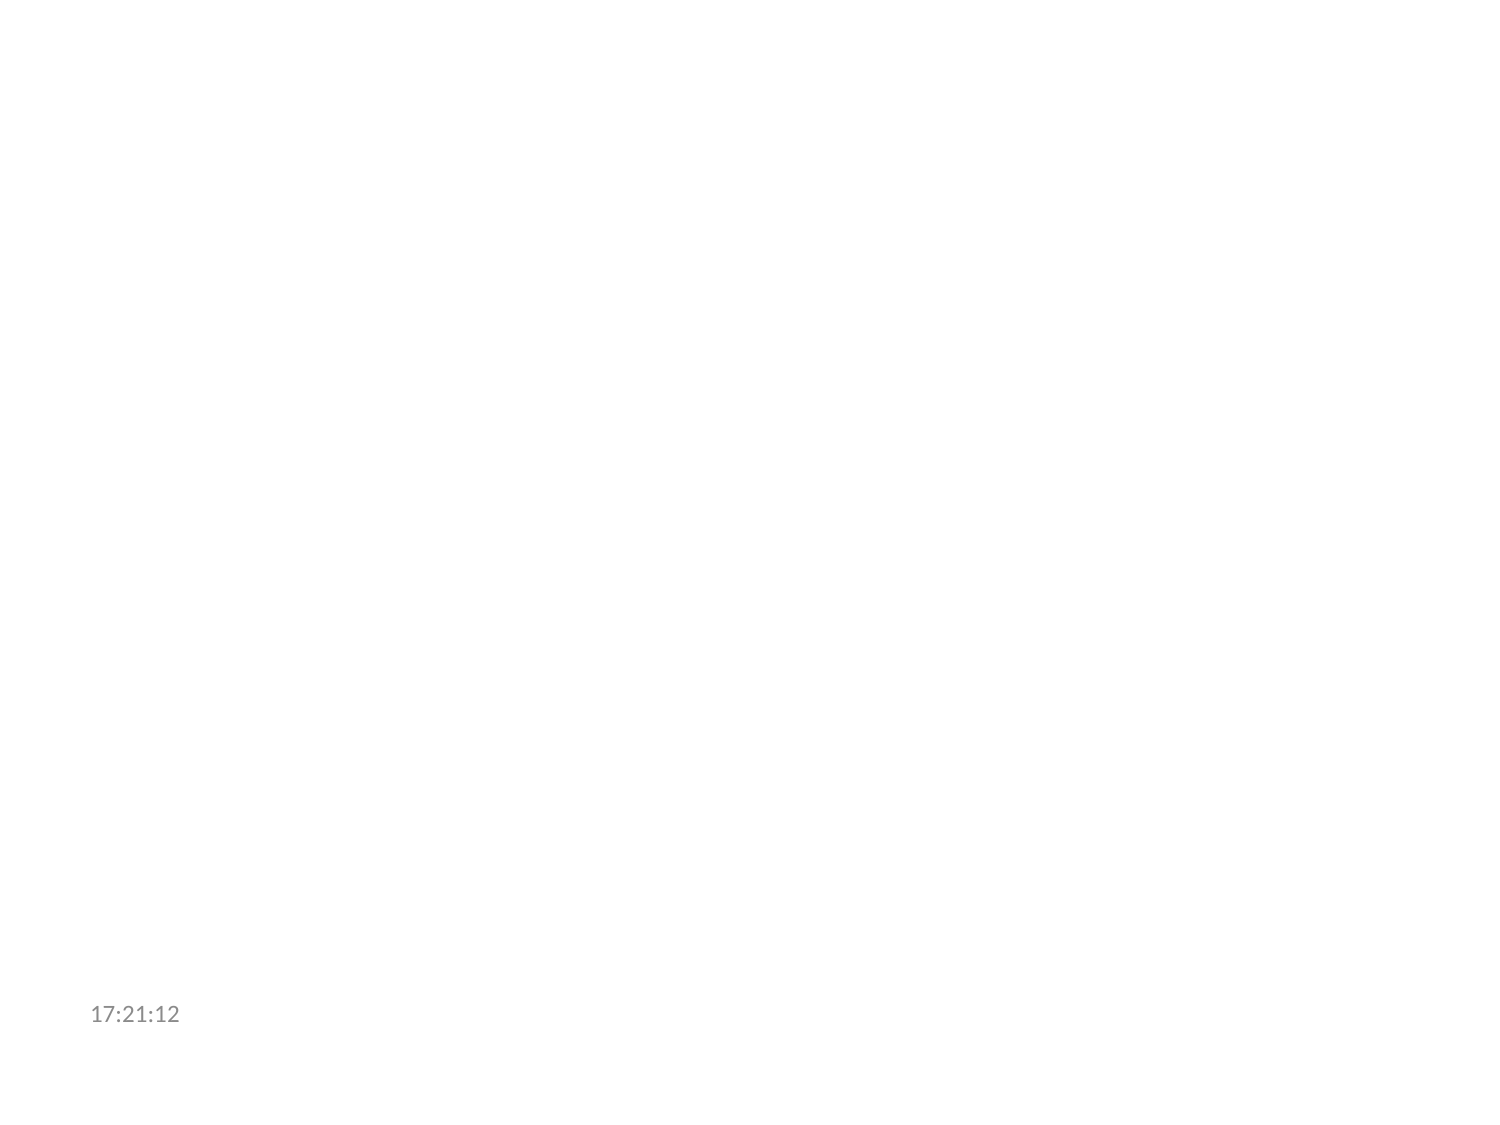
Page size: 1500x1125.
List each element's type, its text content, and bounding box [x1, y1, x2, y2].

text_box 15:35:09 [75, 982, 425, 1043]
